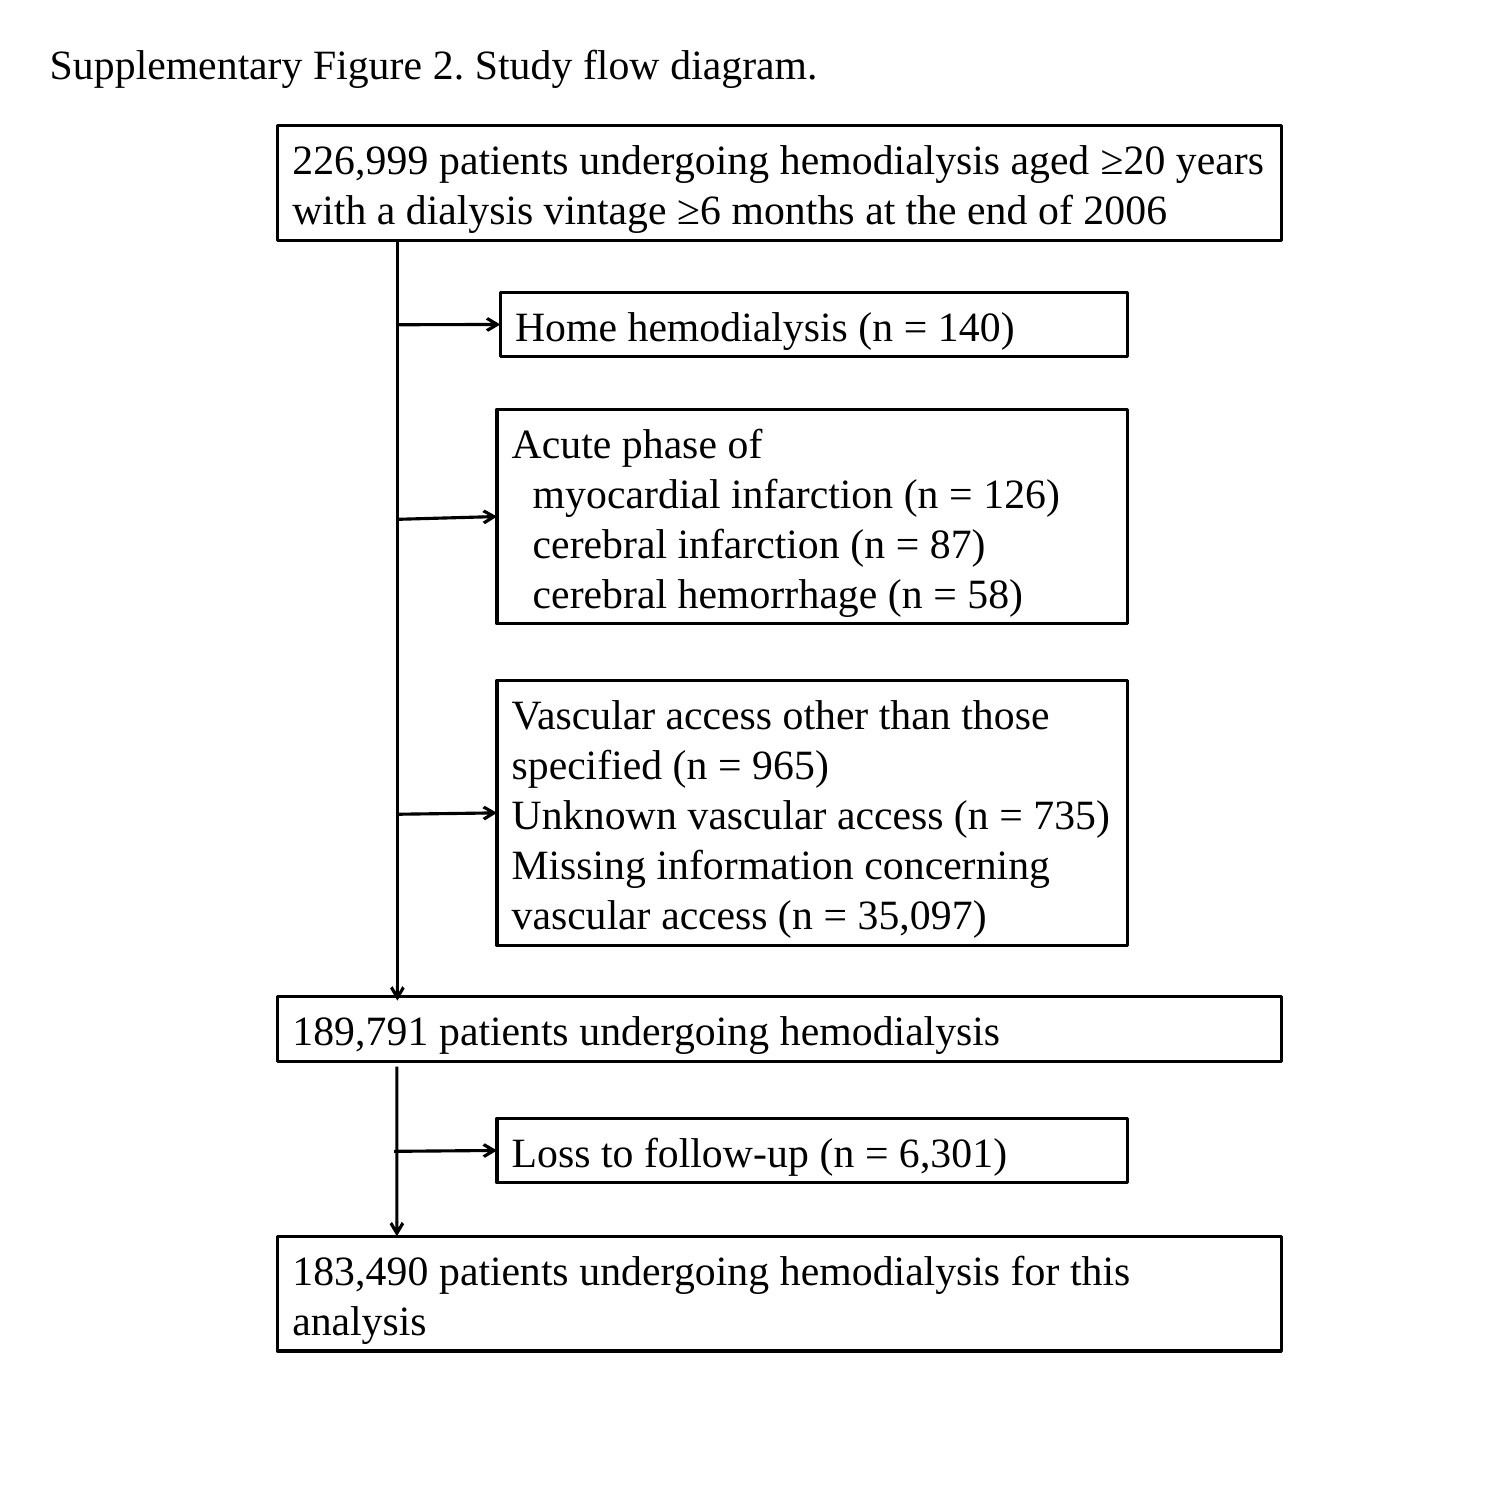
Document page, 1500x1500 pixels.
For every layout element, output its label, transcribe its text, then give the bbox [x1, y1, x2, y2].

text_box 183,490 patients undergoing hemodialysis for this analysis [277, 1236, 1282, 1352]
text_box 189,791 patients undergoing hemodialysis [277, 996, 1282, 1062]
text_box Supplementary Figure 2. Study flow diagram. [29, 27, 845, 98]
text_box Loss to follow-up (n = 6,301) [496, 1118, 1128, 1183]
text_box Acute phase of myocardial infarction (n = 126) cerebral infarction (n = 87) cerebral hemorrhage (n = 58) [496, 409, 1128, 624]
text_box Vascular access other than those specified (n = 965) Unknown vascular access (n = 735) Missing information concerning vascular access (n = 35,097) [496, 680, 1128, 946]
text_box Home hemodialysis (n = 140) [500, 292, 1128, 357]
text_box 226,999 patients undergoing hemodialysis aged ≥20 years with a dialysis vintage ≥6 months at the end of 2006 [277, 125, 1282, 241]
